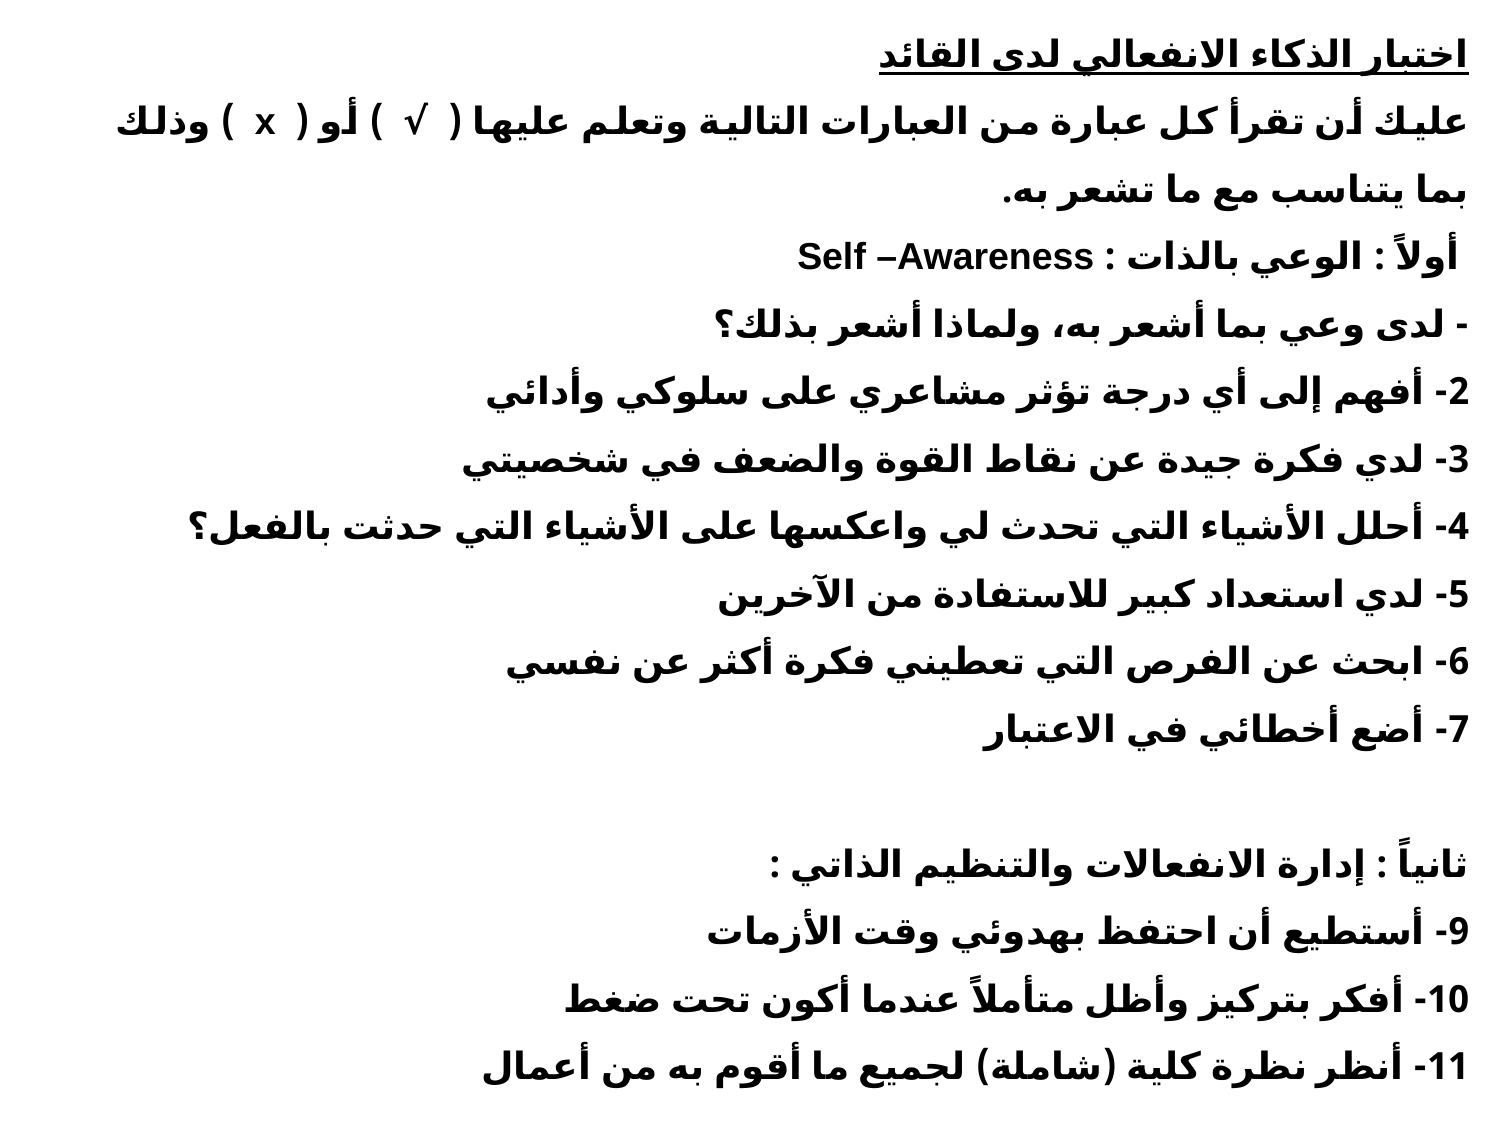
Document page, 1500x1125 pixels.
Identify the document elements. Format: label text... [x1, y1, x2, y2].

text_box اختبار الذكاء الانفعالي لدى القائد عليك أن تقرأ كل عبارة من العبارات التالية وتعلم عليها ( √ ) أو ( x ) وذلك بما يتناسب مع ما تشعر به. أولاً : الوعي بالذات : Self –Awareness - لدى وعي بما أشعر به، ولماذا أشعر بذلك؟ 2- أفهم إلى أي درجة تؤثر مشاعري على سلوكي وأدائي 3- لدي فكرة جيدة عن نقاط القوة والضعف في شخصيتي 4- أحلل الأشياء التي تحدث لي واعكسها على الأشياء التي حدثت بالفعل؟ 5- لدي استعداد كبير للاستفادة من الآخرين 6- ابحث عن الفرص التي تعطيني فكرة أكثر عن نفسي 7- أضع أخطائي في الاعتبار ثانياً : إدارة الانفعالات والتنظيم الذاتي : 9- أستطيع أن احتفظ بهدوئي وقت الأزمات 10- أفكر بتركيز وأظل متأملاً عندما أكون تحت ضغط 11- أنظر نظرة كلية (شاملة) لجميع ما أقوم به من أعمال [100, 0, 1484, 1095]
